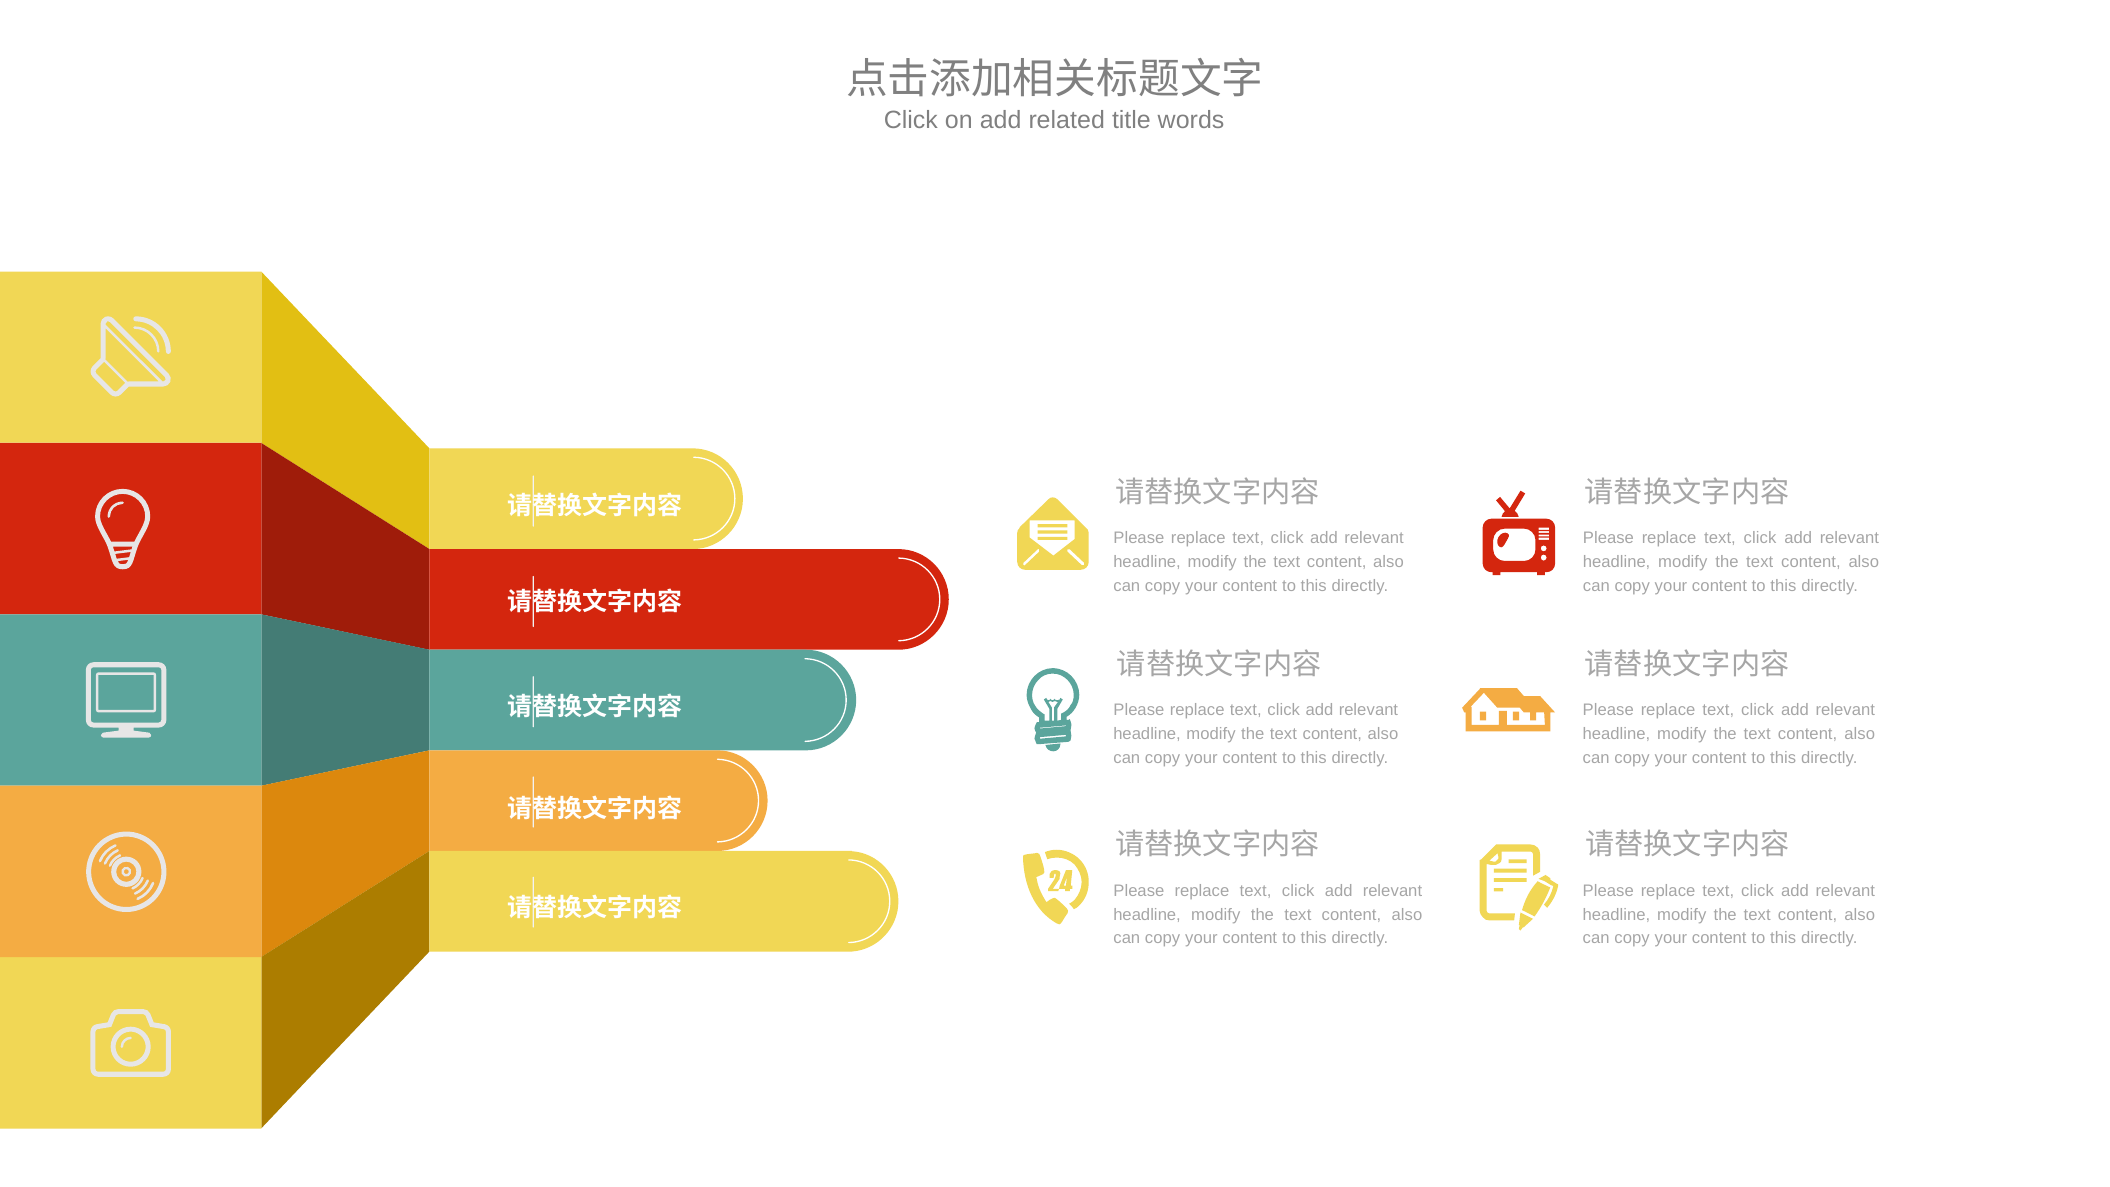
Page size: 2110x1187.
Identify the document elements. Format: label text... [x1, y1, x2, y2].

text_box [1518, 912, 1534, 931]
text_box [1567, 811, 1891, 954]
text_box 点击添加相关标题文字 [803, 44, 1307, 107]
text_box [1023, 852, 1069, 925]
text_box [1482, 518, 1556, 576]
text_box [1568, 458, 1895, 602]
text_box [1098, 630, 1414, 774]
text_box [1017, 497, 1089, 570]
text_box [1496, 490, 1526, 517]
text_box Click on add related title words [864, 95, 1246, 158]
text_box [1567, 630, 1891, 774]
text_box [1522, 874, 1559, 917]
text_box [1044, 849, 1089, 910]
text_box [1462, 688, 1556, 732]
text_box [1098, 811, 1438, 954]
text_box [0, 271, 949, 1129]
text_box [1098, 458, 1419, 602]
text_box [1479, 844, 1541, 921]
text_box [1026, 668, 1080, 752]
